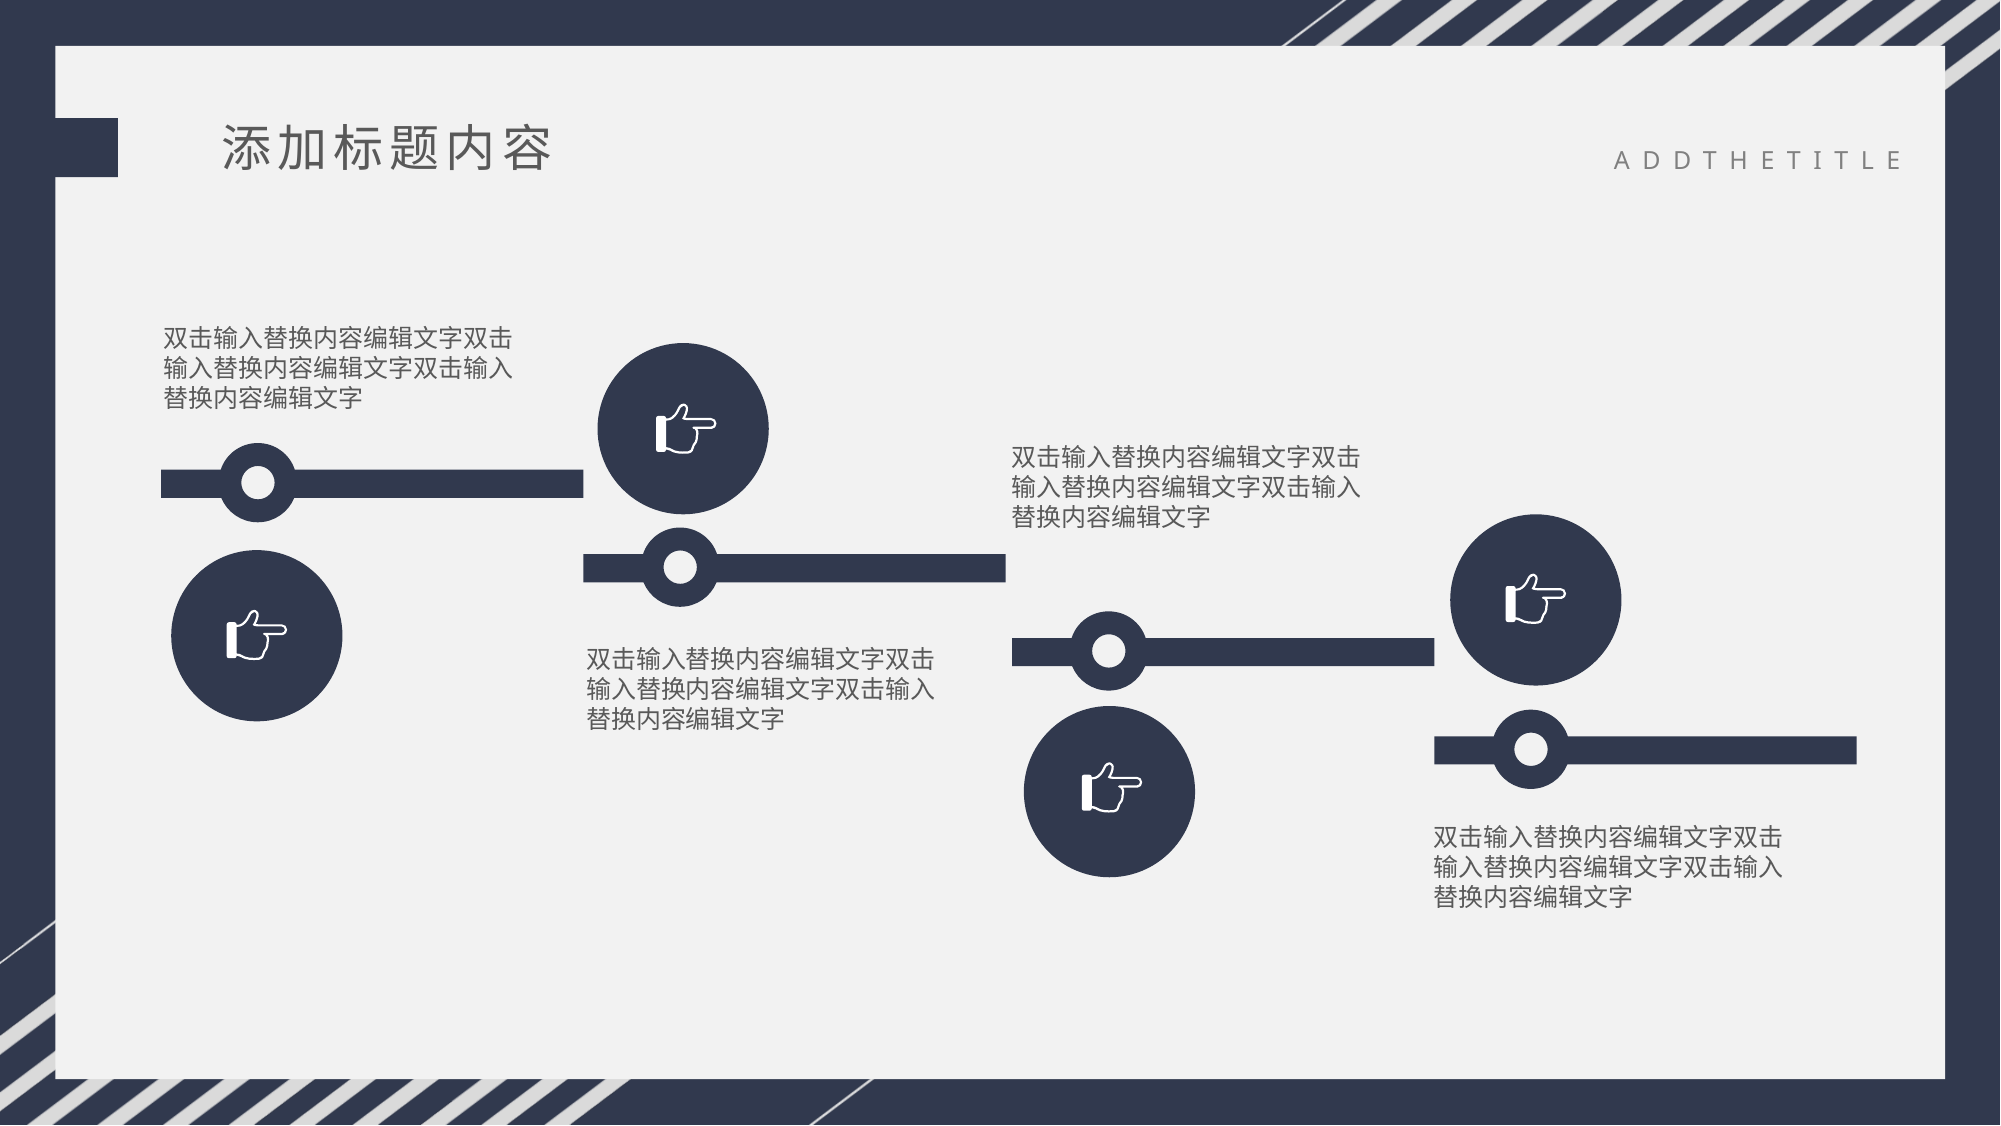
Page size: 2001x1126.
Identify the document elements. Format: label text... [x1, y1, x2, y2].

picture [0, 0, 2001, 1125]
text_box 添加标题内容 [206, 109, 737, 184]
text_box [143, 312, 1857, 930]
text_box ADDTHETITLE [1362, 137, 1916, 182]
